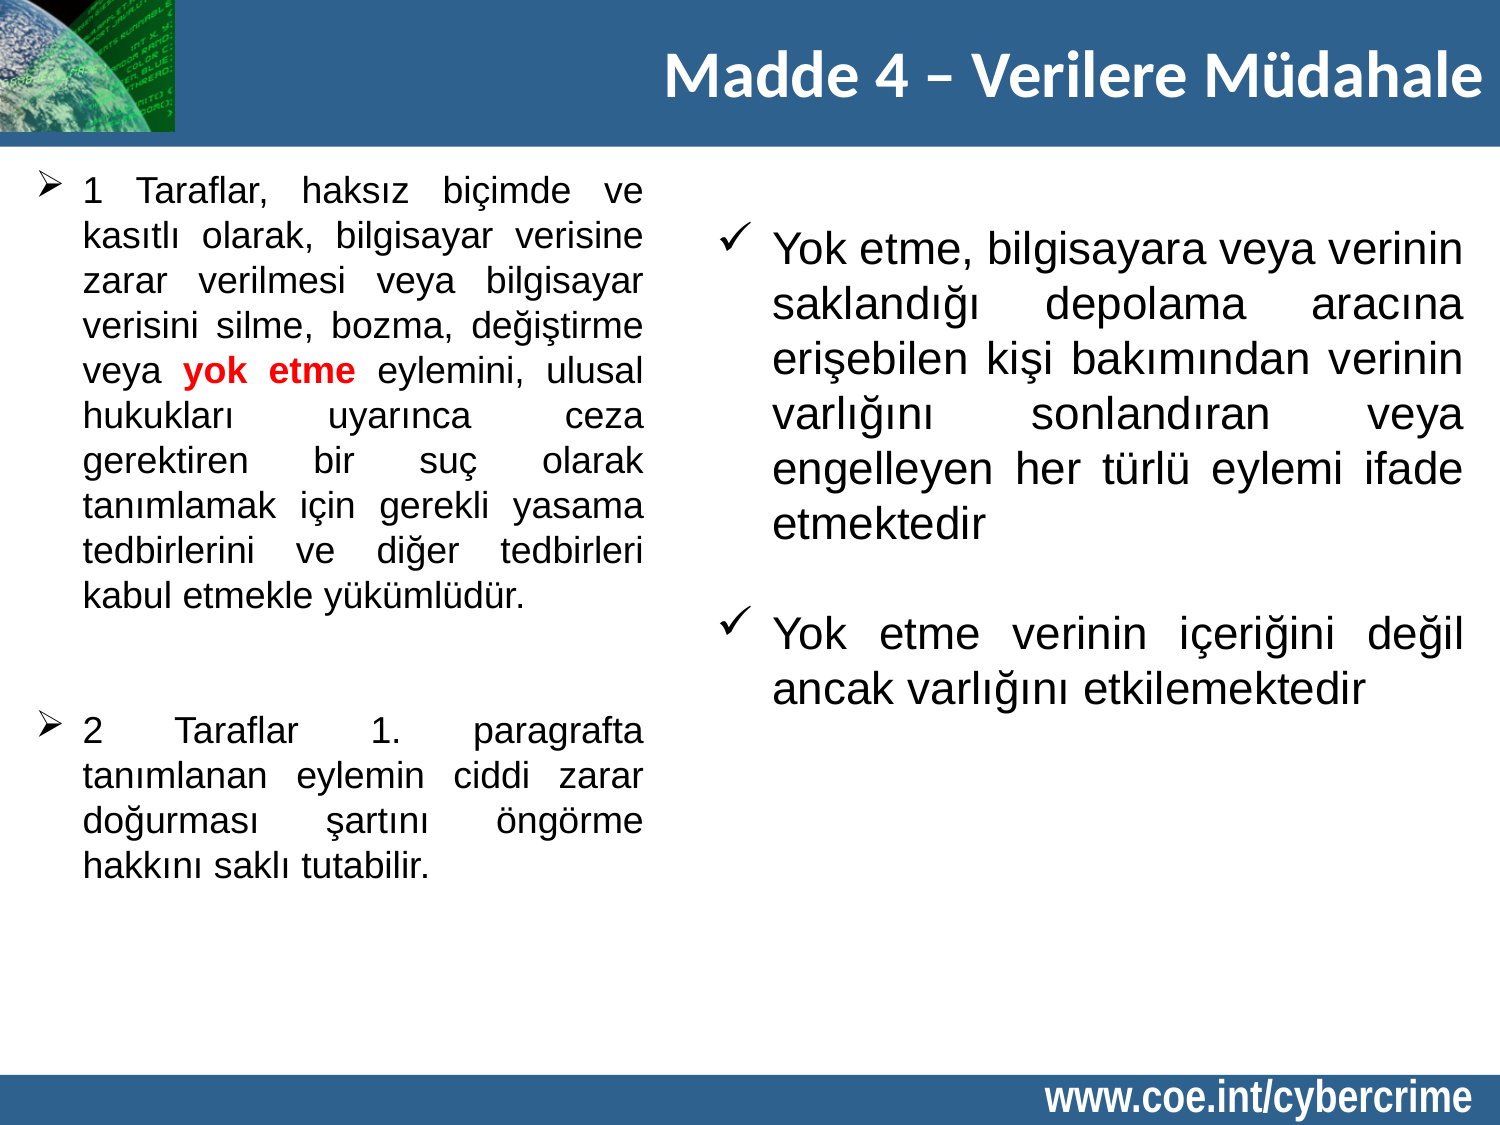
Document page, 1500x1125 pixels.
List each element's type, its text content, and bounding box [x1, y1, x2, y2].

text_box Madde 4 – Verilere Müdahale [0, 0, 1500, 149]
text_box www.coe.int/cybercrime [1030, 1059, 1500, 1125]
text_box 1 Taraflar, haksız biçimde ve kasıtlı olarak, bilgisayar verisine zarar verilmesi veya bilgisayar verisini silme, bozma, değiştirme veya yok etme eylemini, ulusal hukukları uyarınca ceza gerektiren bir suç olarak tanımlamak için gerekli yasama tedbirlerini ve diğer tedbirleri kabul etmekle yükümlüdür. 2 Taraflar 1. paragrafta tanımlanan eylemin ciddi zarar doğurması şartını öngörme hakkını saklı tutabilir. [20, 158, 659, 939]
picture [0, 0, 175, 132]
text_box Yok etme, bilgisayara veya verinin saklandığı depolama aracına erişebilen kişi bakımından verinin varlığını sonlandıran veya engelleyen her türlü eylemi ifade etmektedir Yok etme verinin içeriğini değil ancak varlığını etkilemektedir [701, 211, 1480, 721]
text_box [0, 1073, 1030, 1125]
